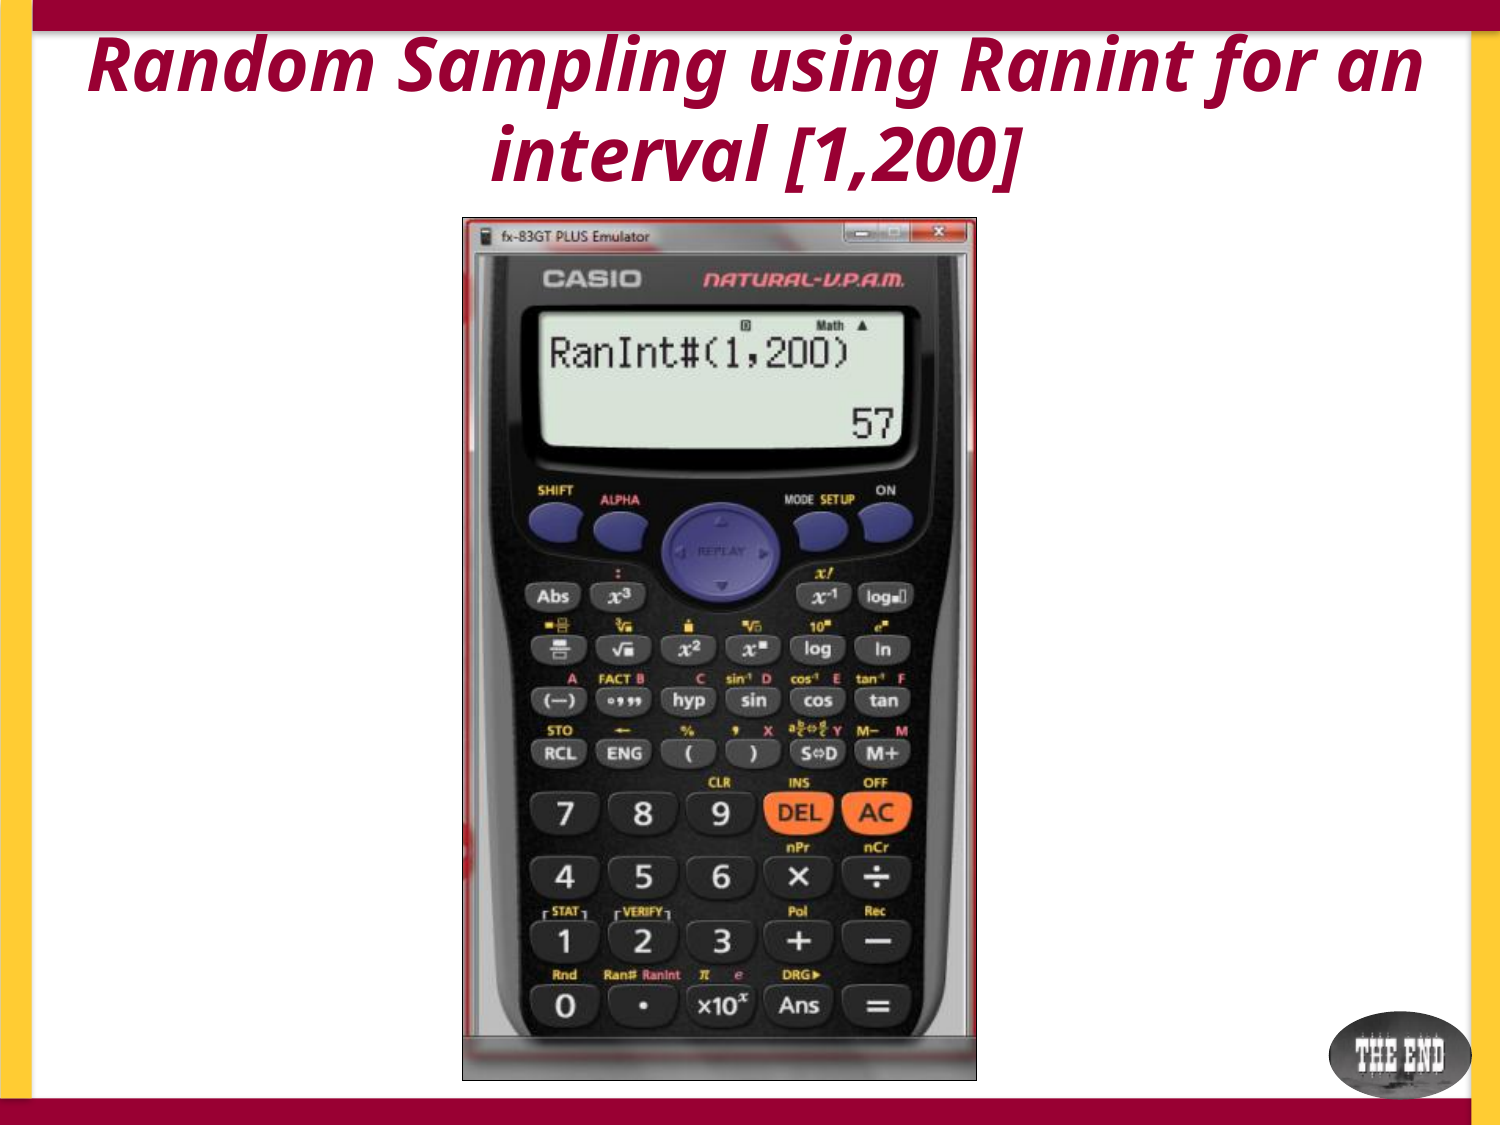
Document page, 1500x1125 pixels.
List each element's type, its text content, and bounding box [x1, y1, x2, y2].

text_box Random Sampling using Ranint for an interval [1,200] [32, 9, 1481, 205]
picture [462, 217, 977, 1081]
picture [1328, 1011, 1472, 1100]
